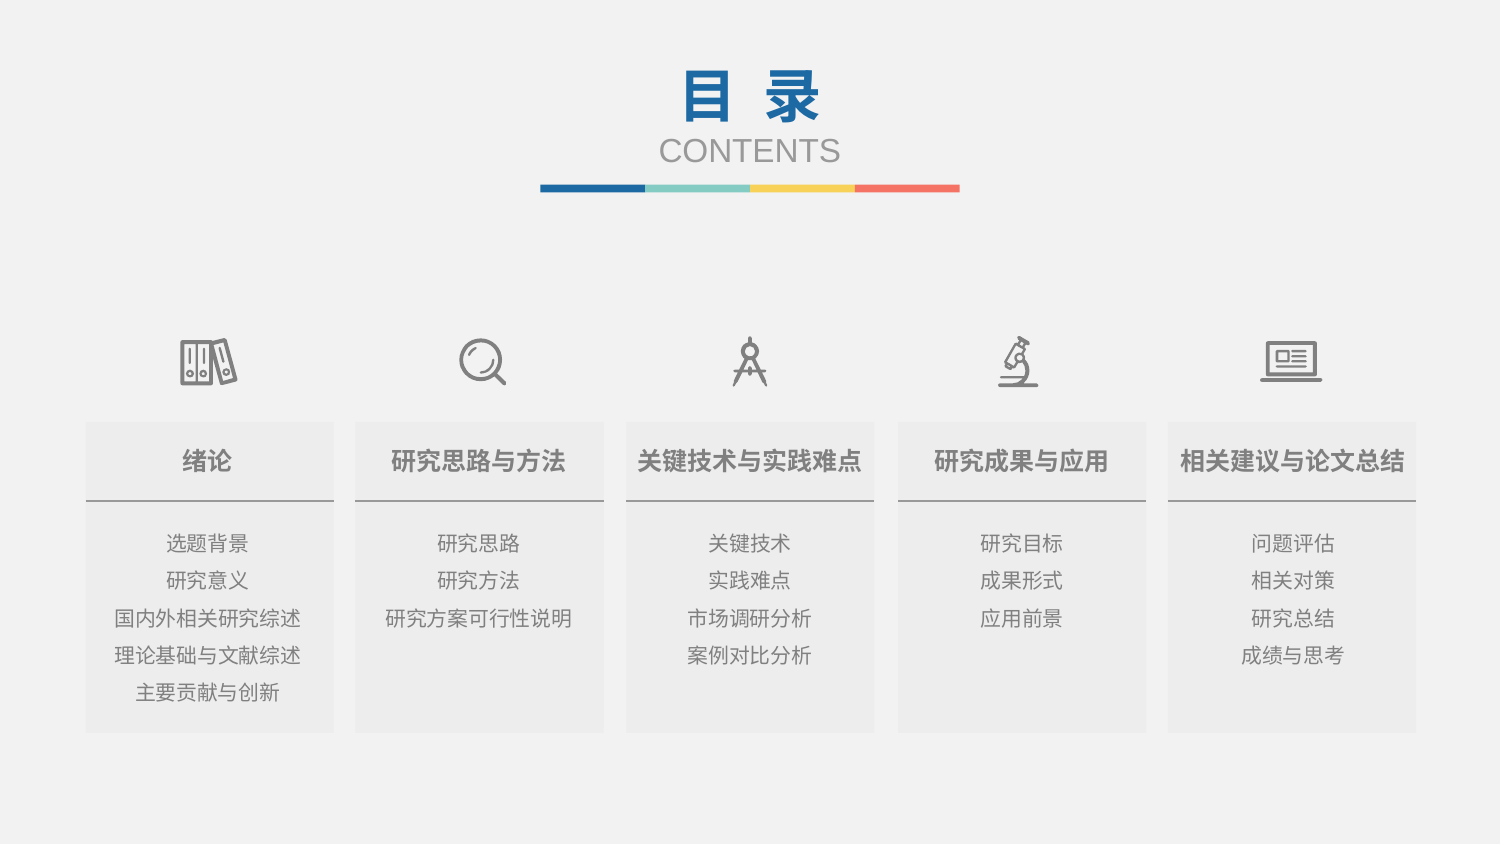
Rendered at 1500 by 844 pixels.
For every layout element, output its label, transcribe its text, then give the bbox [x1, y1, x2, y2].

text_box [180, 338, 238, 386]
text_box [1167, 421, 1417, 734]
text_box [1265, 341, 1317, 377]
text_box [85, 421, 334, 734]
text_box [540, 184, 960, 193]
text_box [732, 336, 768, 387]
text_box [626, 421, 875, 734]
text_box [998, 336, 1039, 388]
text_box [897, 421, 1147, 734]
text_box [459, 338, 506, 386]
text_box 目 录 CONTENTS [628, 51, 872, 176]
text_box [355, 421, 604, 734]
text_box [1260, 378, 1323, 382]
